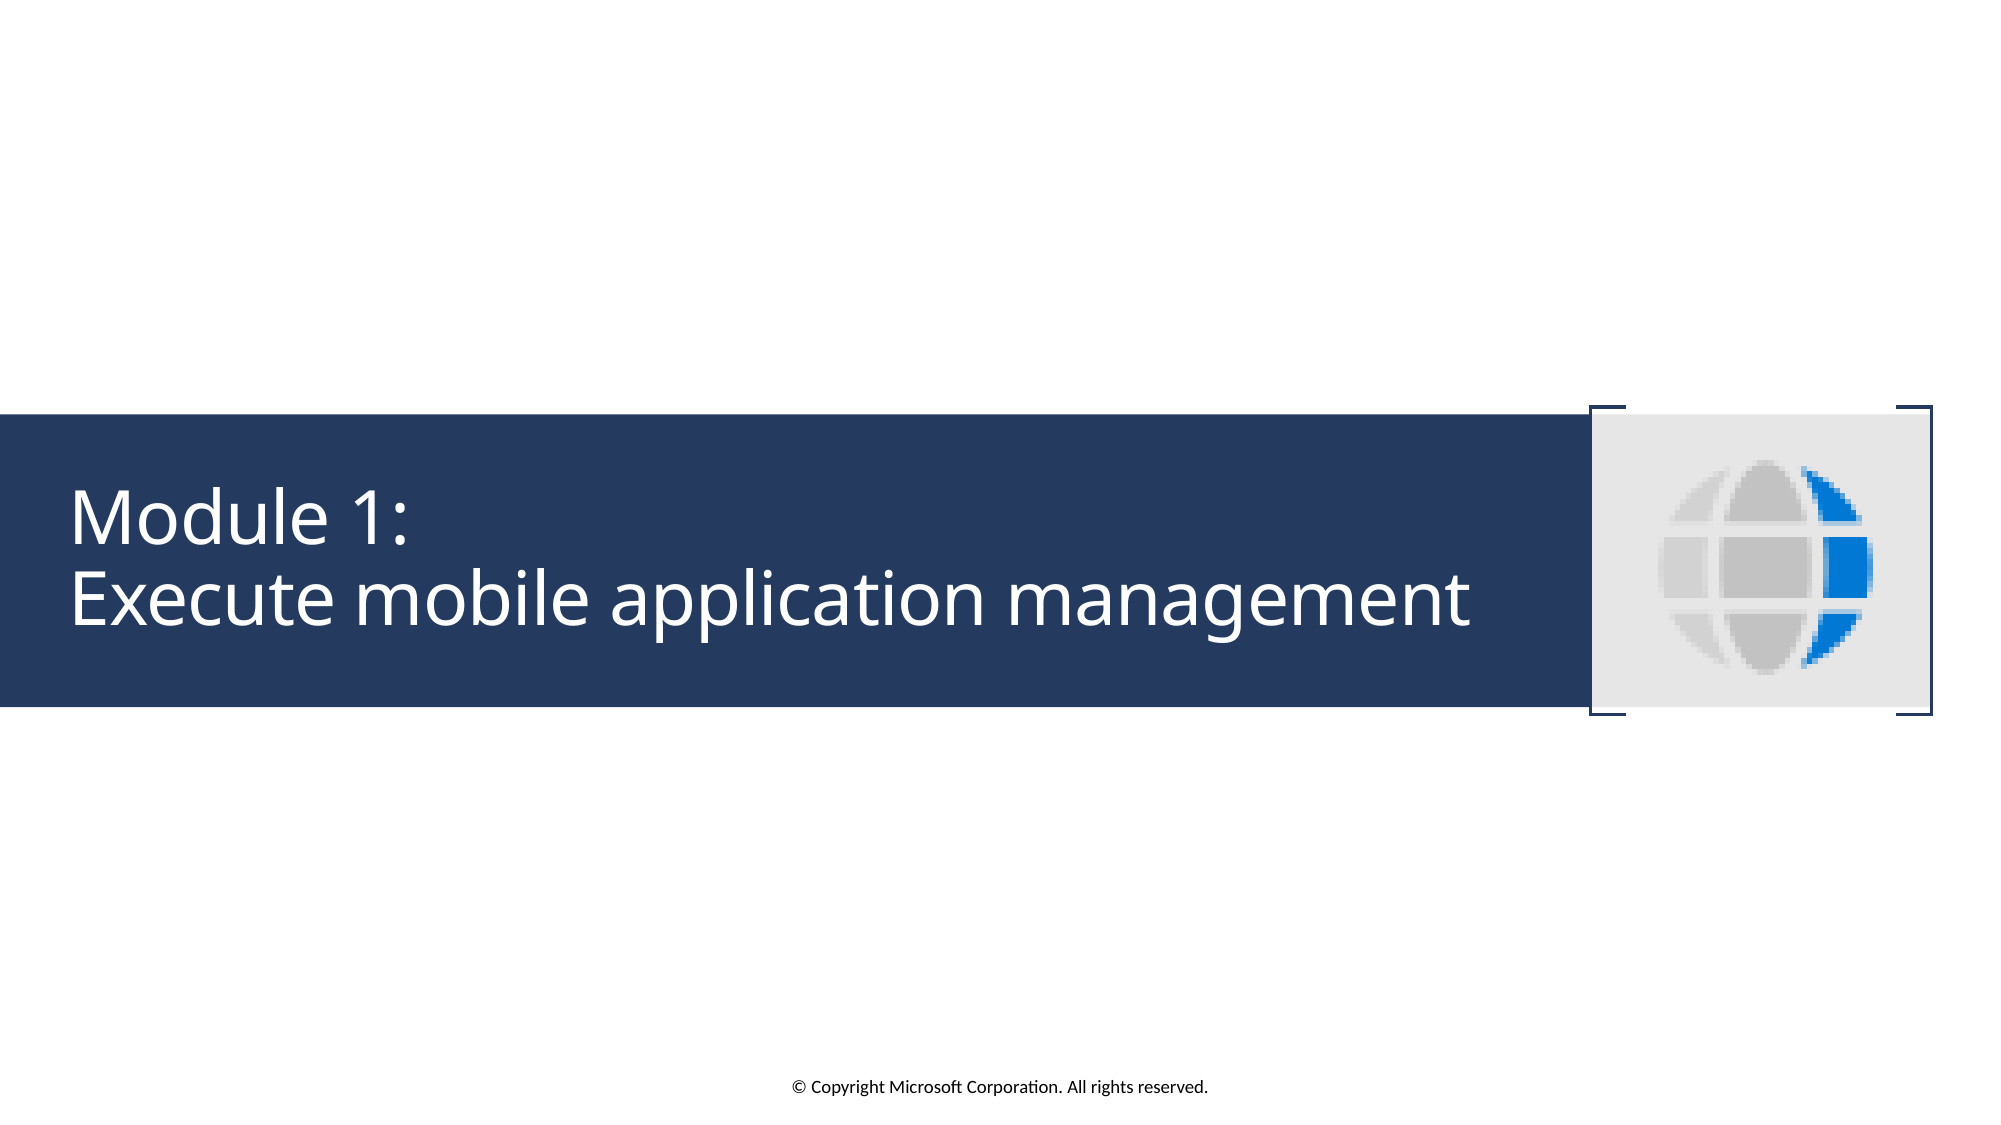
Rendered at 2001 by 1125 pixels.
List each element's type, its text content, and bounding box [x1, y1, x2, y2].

title Module 1: Execute mobile application management [68, 414, 1577, 708]
picture [1648, 450, 1873, 675]
